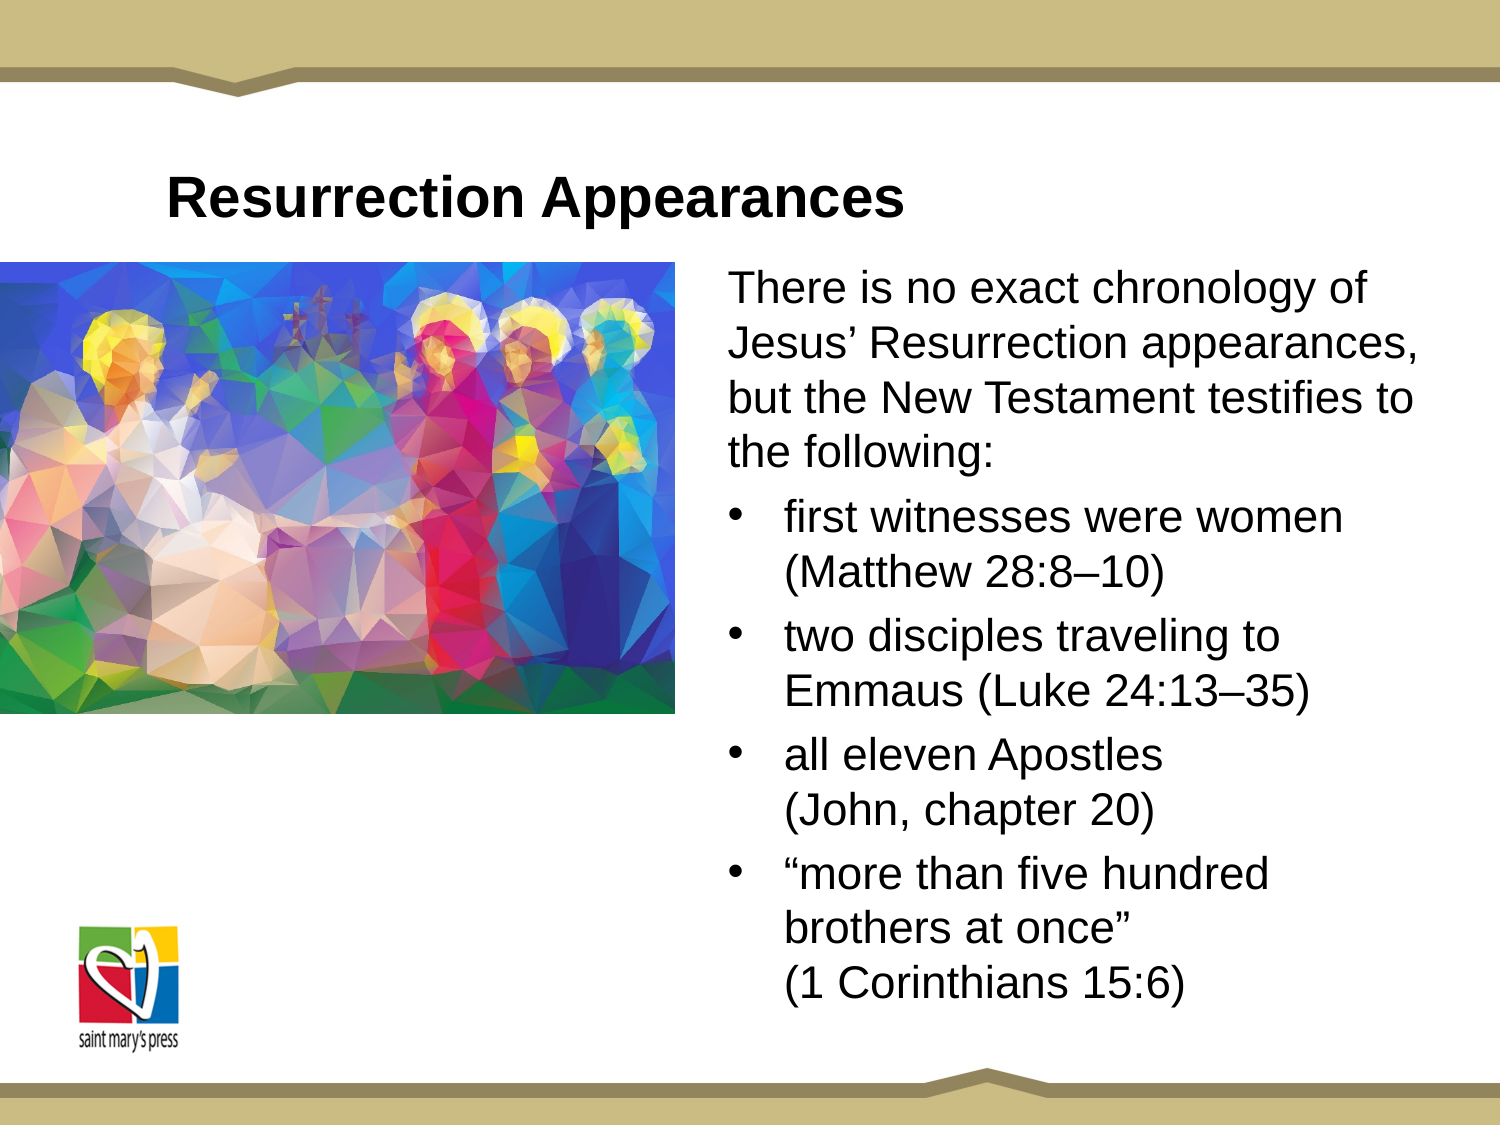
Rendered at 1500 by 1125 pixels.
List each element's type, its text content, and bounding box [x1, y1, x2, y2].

picture [0, 0, 1500, 1125]
list There is no exact chronology of Jesus’ Resurrection appearances, but the New Testament testifies to the following: first witnesses were women (Matthew 28:8–10) two disciples traveling to Emmaus (Luke 24:13–35) all eleven Apostles (John, chapter 20) “more than five hundred brothers at once” (1 Corinthians 15:6) [712, 249, 1463, 1100]
title Resurrection Appearances [151, 149, 1500, 238]
